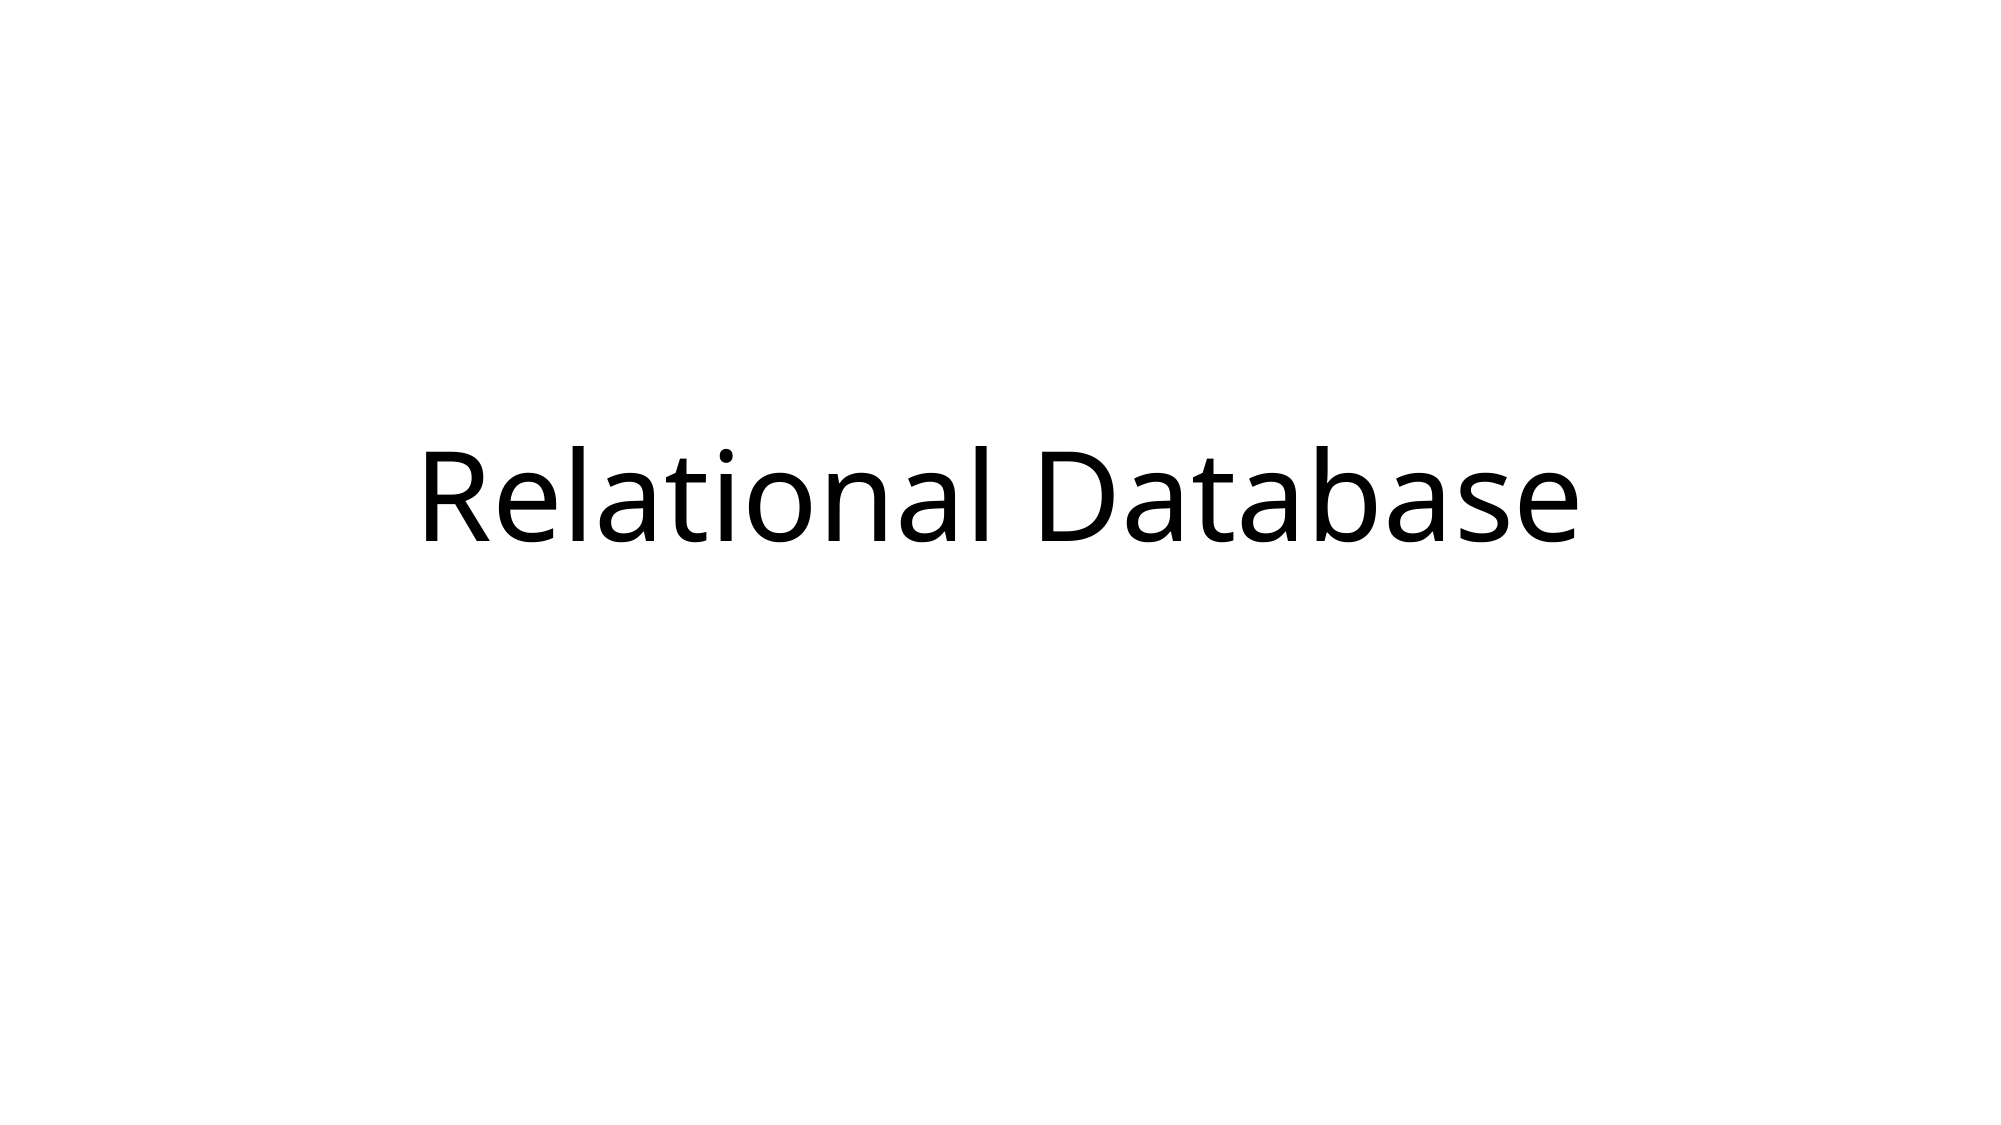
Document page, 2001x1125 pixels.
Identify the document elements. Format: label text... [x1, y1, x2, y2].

title Relational Database [249, 184, 1750, 576]
